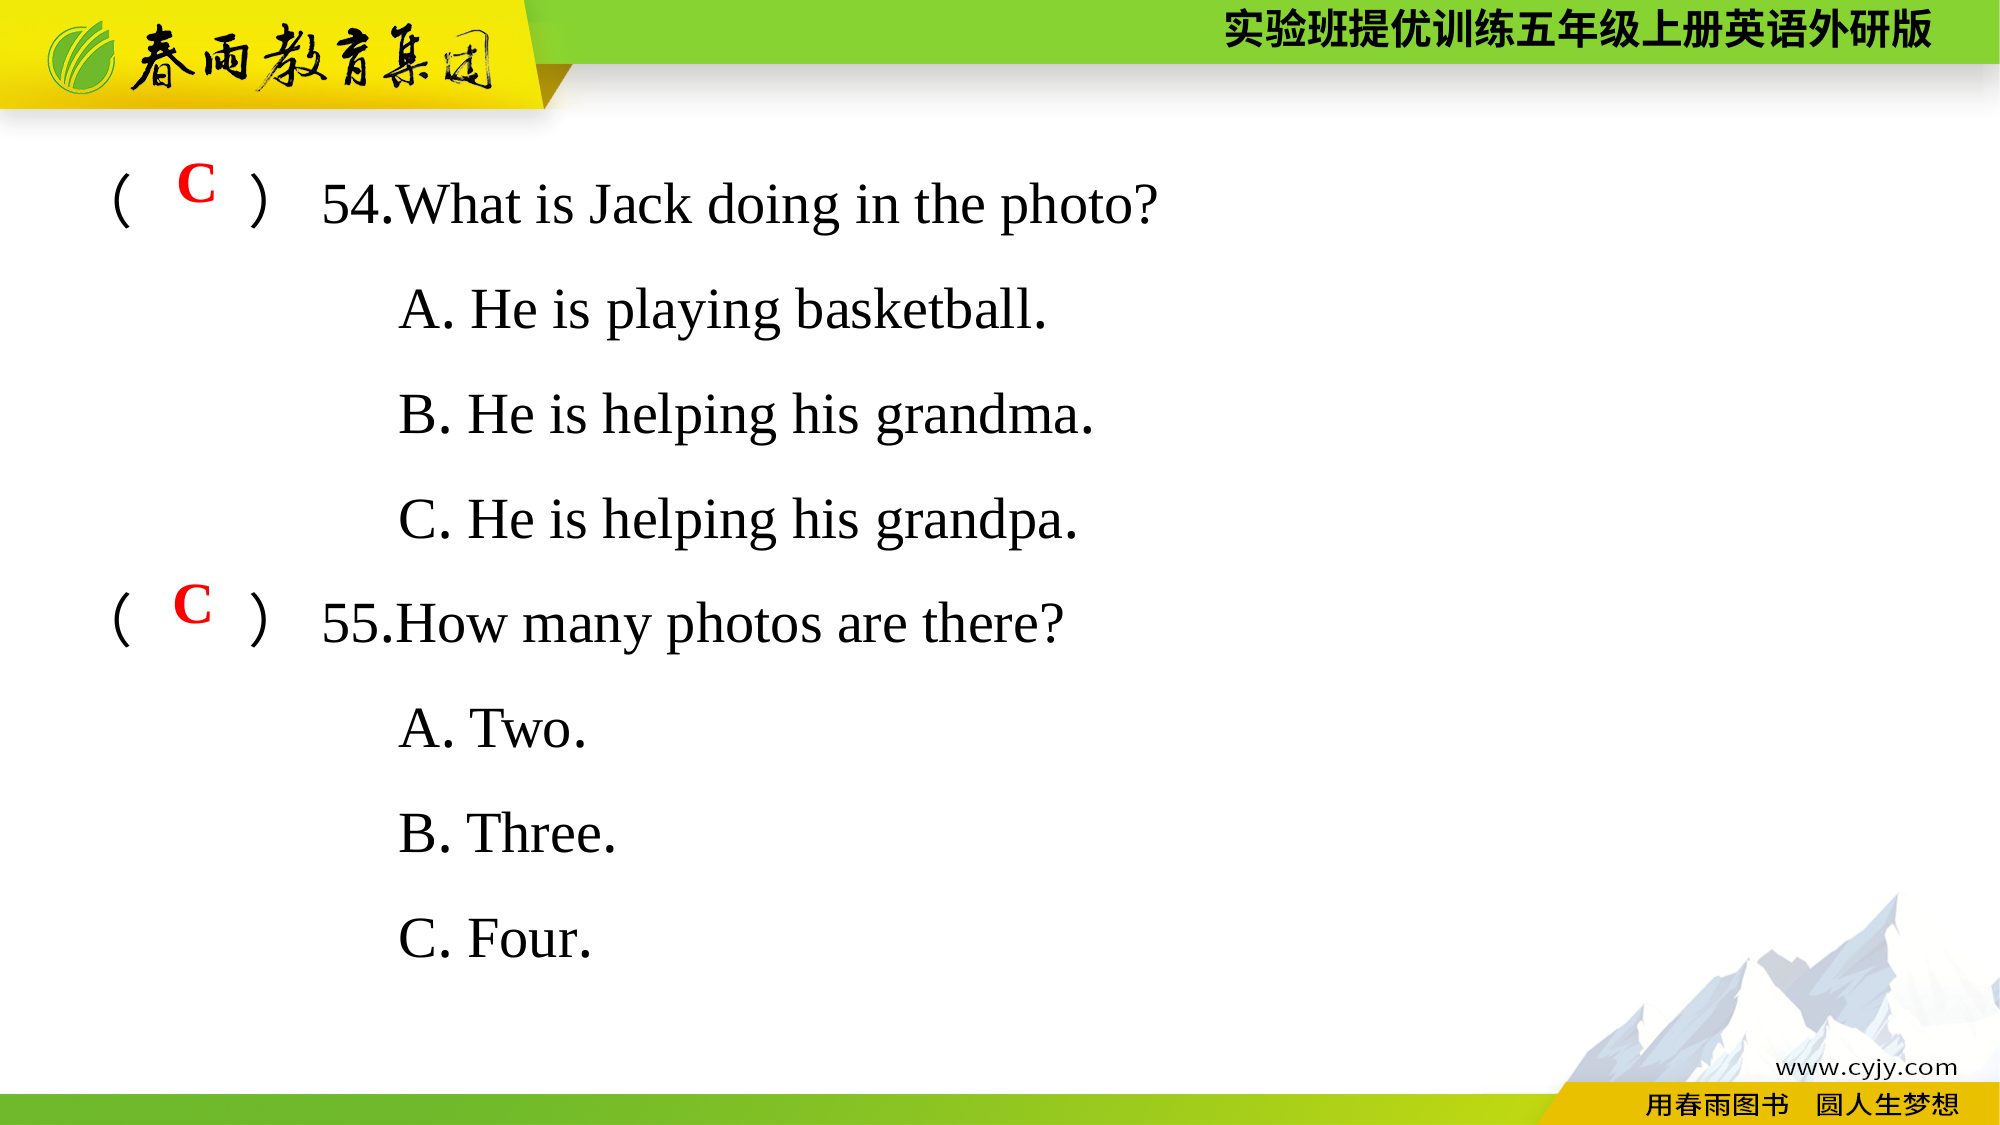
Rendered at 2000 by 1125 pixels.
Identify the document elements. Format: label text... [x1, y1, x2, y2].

list （ ）54.What is Jack doing in the photo? A. He is playing basketball. B. He is helping his grandma. C. He is helping his grandpa. （ ）55.How many photos are there? A. Two. B. Three. C. Four. [59, 122, 1944, 986]
picture [0, 0, 2000, 1125]
text_box C [161, 137, 234, 222]
text_box C [157, 558, 230, 643]
